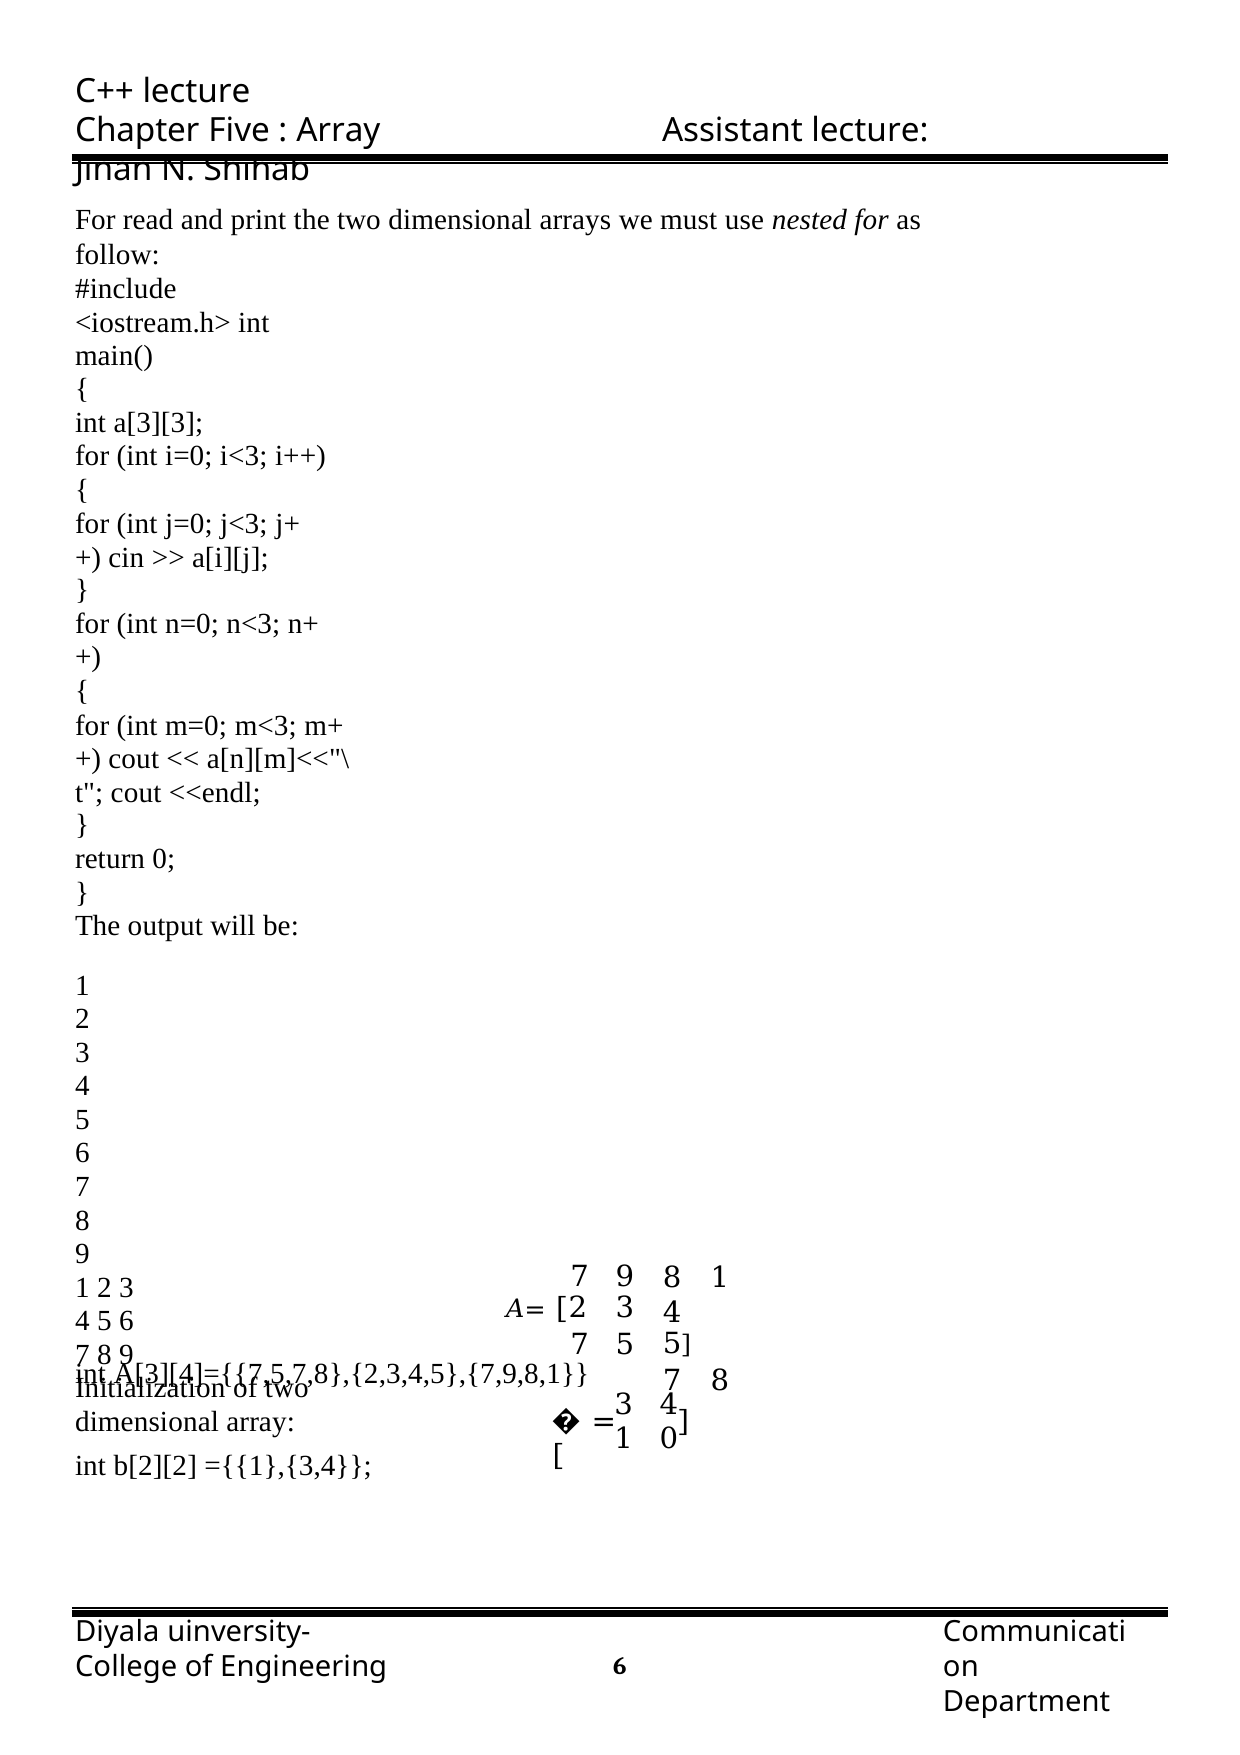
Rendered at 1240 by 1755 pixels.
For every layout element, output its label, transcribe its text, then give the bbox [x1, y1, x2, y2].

slide_number Diyala uinversity- College of Engineering [72, 1612, 390, 1652]
text_box int b[2][2] ={{1},{3,4}}; [72, 1446, 373, 1484]
footer Communication Department [940, 1612, 1138, 1652]
slide_number 1 [608, 1649, 633, 1683]
text_box � = [ [549, 1400, 619, 1439]
text_box 7 9 𝐴= [2 3 7 5 int A[3][4]={{7,5,7,8},{2,3,4,5},{7,9,8,1}} 3 4 1 0 [72, 1257, 681, 1458]
text_box 8 1 4 5] 7 8 [660, 1258, 739, 1365]
text_box ] [675, 1400, 691, 1439]
text_box C++ lecture Chapter Five : Array Assistant lecture: Jinan N. Shihab For read and print the two dimensional arrays we must use nested for as follow: #include <iostream.h> int main() { int a[3][3]; for (int i=0; i<3; i++) { for (int j=0; j<3; j++) cin >> a[i][j]; } for (int n=0; n<3; n++) { for (int m=0; m<3; m++) cout << a[n][m]<<"\t"; cout <<endl; } return 0; } The output will be: 1 2 3 4 5 6 7 8 9 1 2 3 4 5 6 7 8 9 Initialization of two dimensional array: [72, 68, 1008, 1264]
